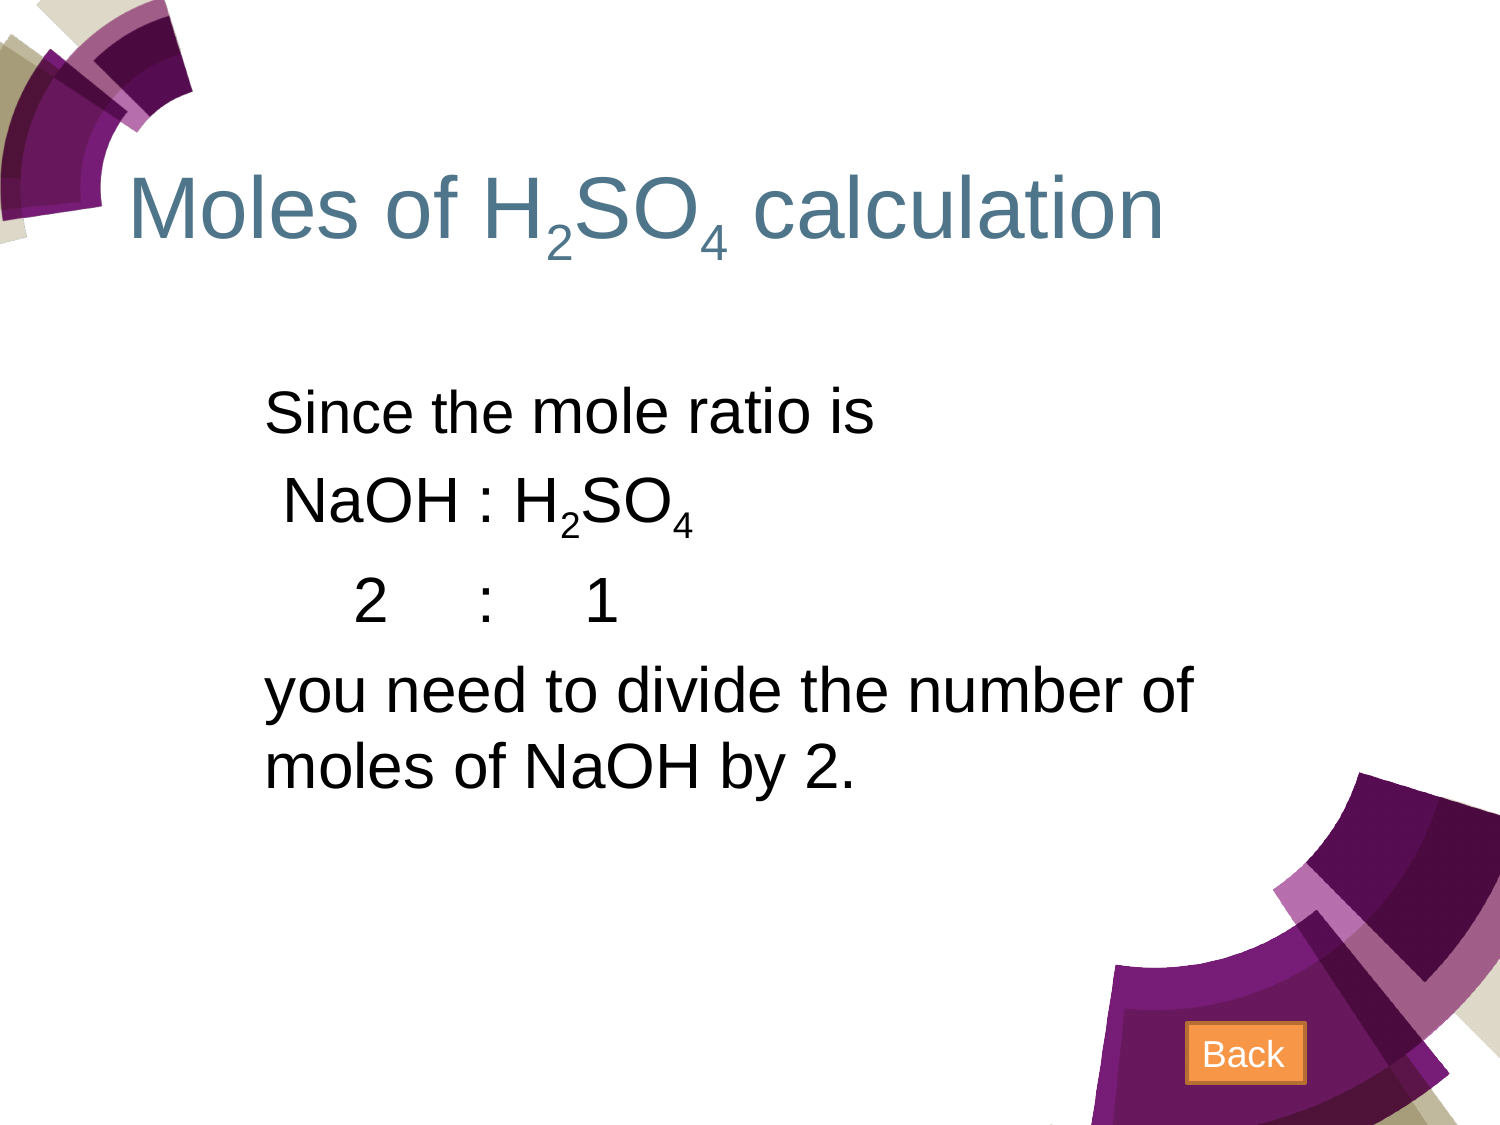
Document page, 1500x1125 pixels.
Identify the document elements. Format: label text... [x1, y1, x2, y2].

title Moles of H2SO4 calculation [112, 90, 1388, 332]
text_box Back [1185, 1021, 1307, 1085]
picture [0, 0, 219, 256]
text_box Since the mole ratio is NaOH : H2SO4 2 : 1 you need to divide the number of moles of NaOH by 2. [249, 361, 1300, 988]
picture [1009, 716, 1500, 1125]
